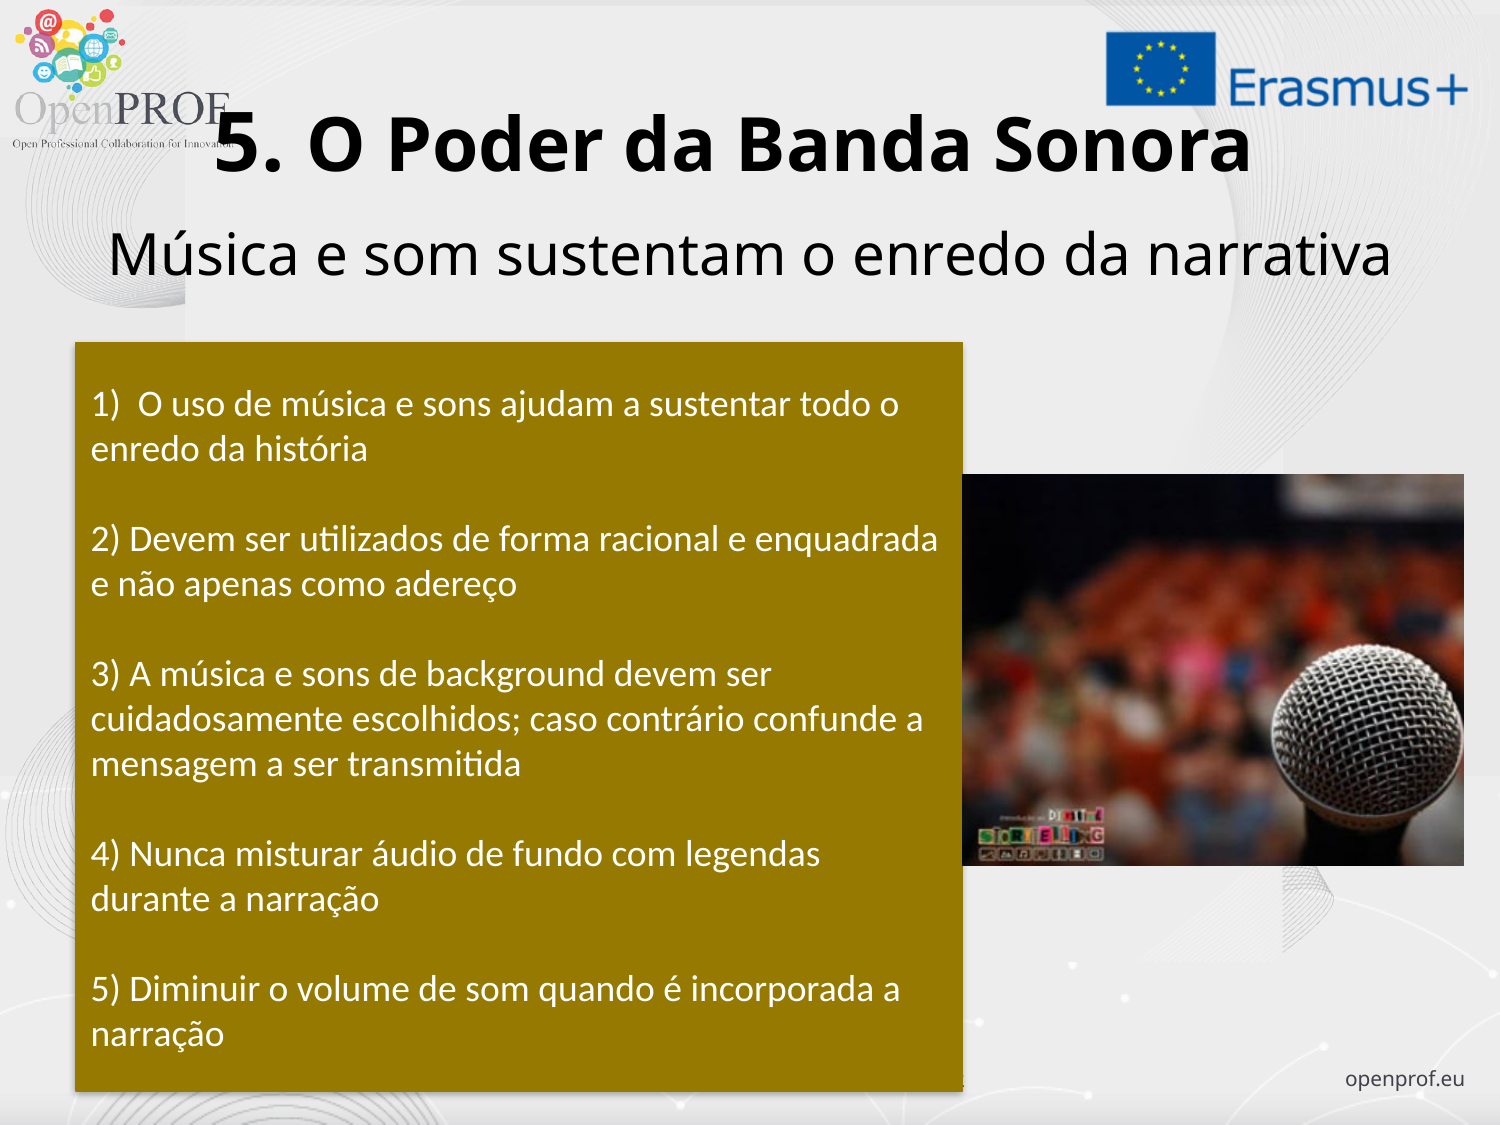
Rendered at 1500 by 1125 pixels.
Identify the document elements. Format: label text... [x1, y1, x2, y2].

picture [0, 0, 1500, 1125]
list Música e som sustentam o enredo da narrativa [21, 209, 1481, 364]
title 5. O Poder da Banda Sonora [187, 45, 1282, 209]
text_box 1) O uso de música e sons ajudam a sustentar todo o enredo da história 2) Devem ser utilizados de forma racional e enquadrada e não apenas como adereço 3) A música e sons de background devem ser cuidadosamente escolhidos; caso contrário confunde a mensagem a ser transmitida 4) Nunca misturar áudio de fundo com legendas durante a narração 5) Diminuir o volume de som quando é incorporada a narração [75, 342, 963, 1092]
